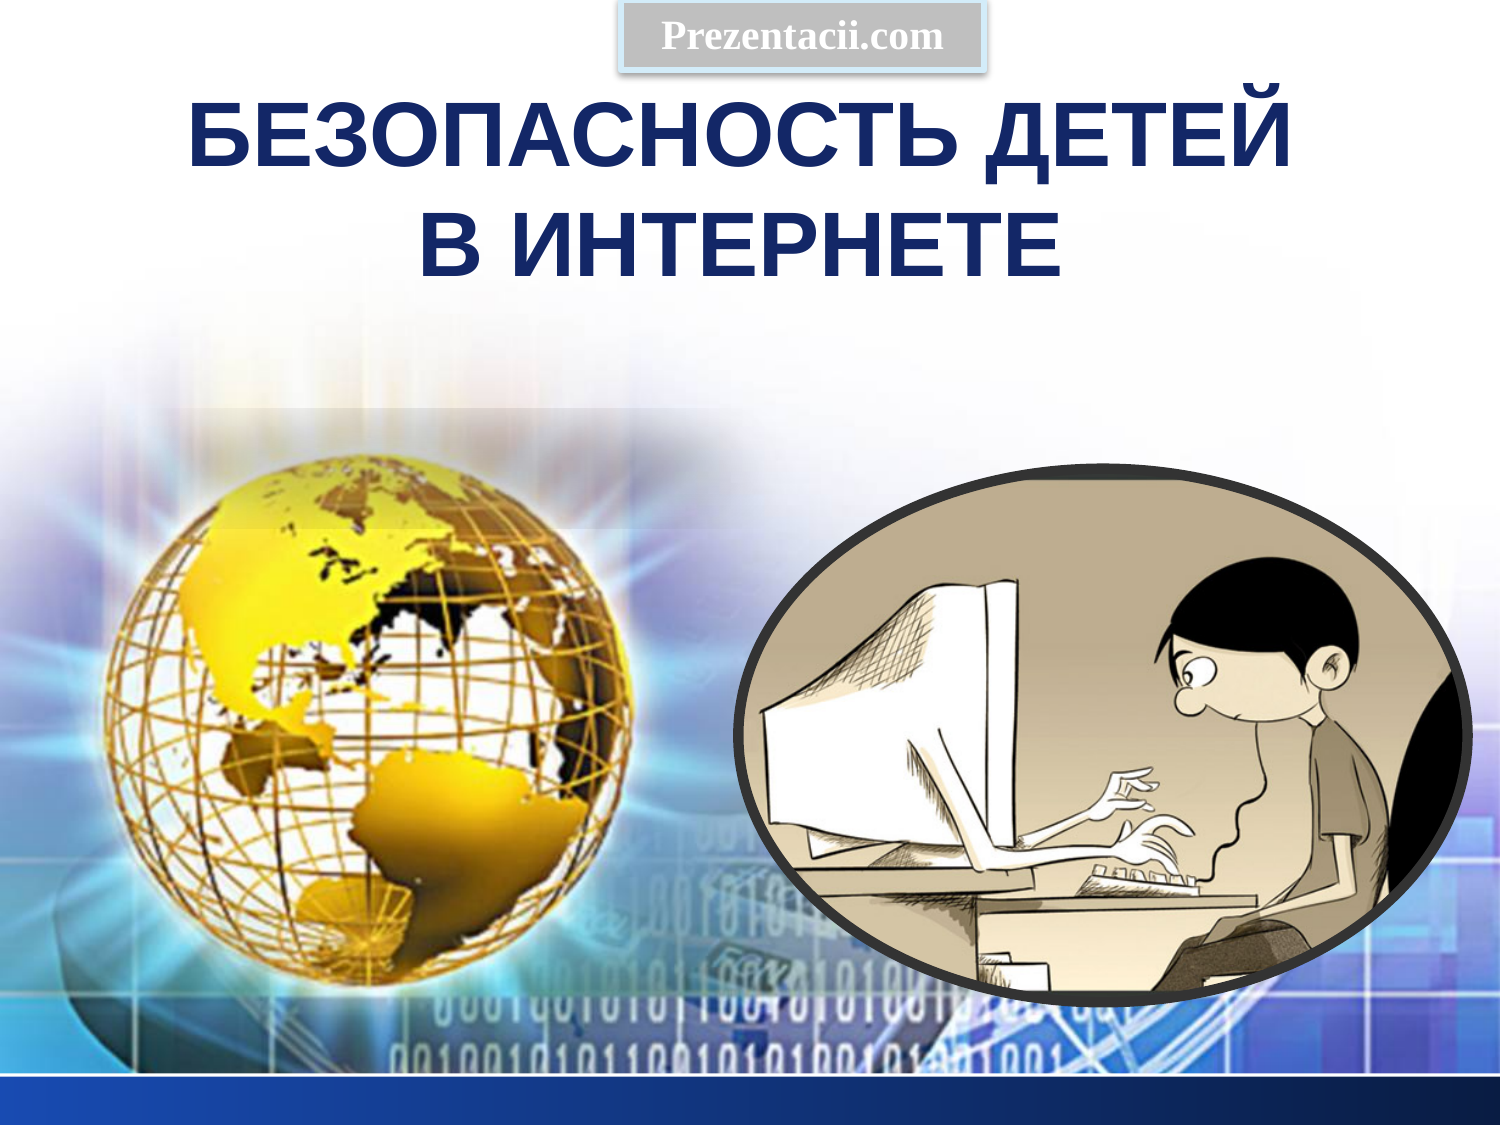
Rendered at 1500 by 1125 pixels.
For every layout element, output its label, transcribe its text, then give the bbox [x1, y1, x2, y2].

picture [0, 0, 1500, 1073]
text_box Prezentacii.com [618, 0, 987, 73]
title БЕЗОПАСНОСТЬ ДЕТЕЙ В ИНТЕРНЕТЕ [128, 128, 1380, 242]
